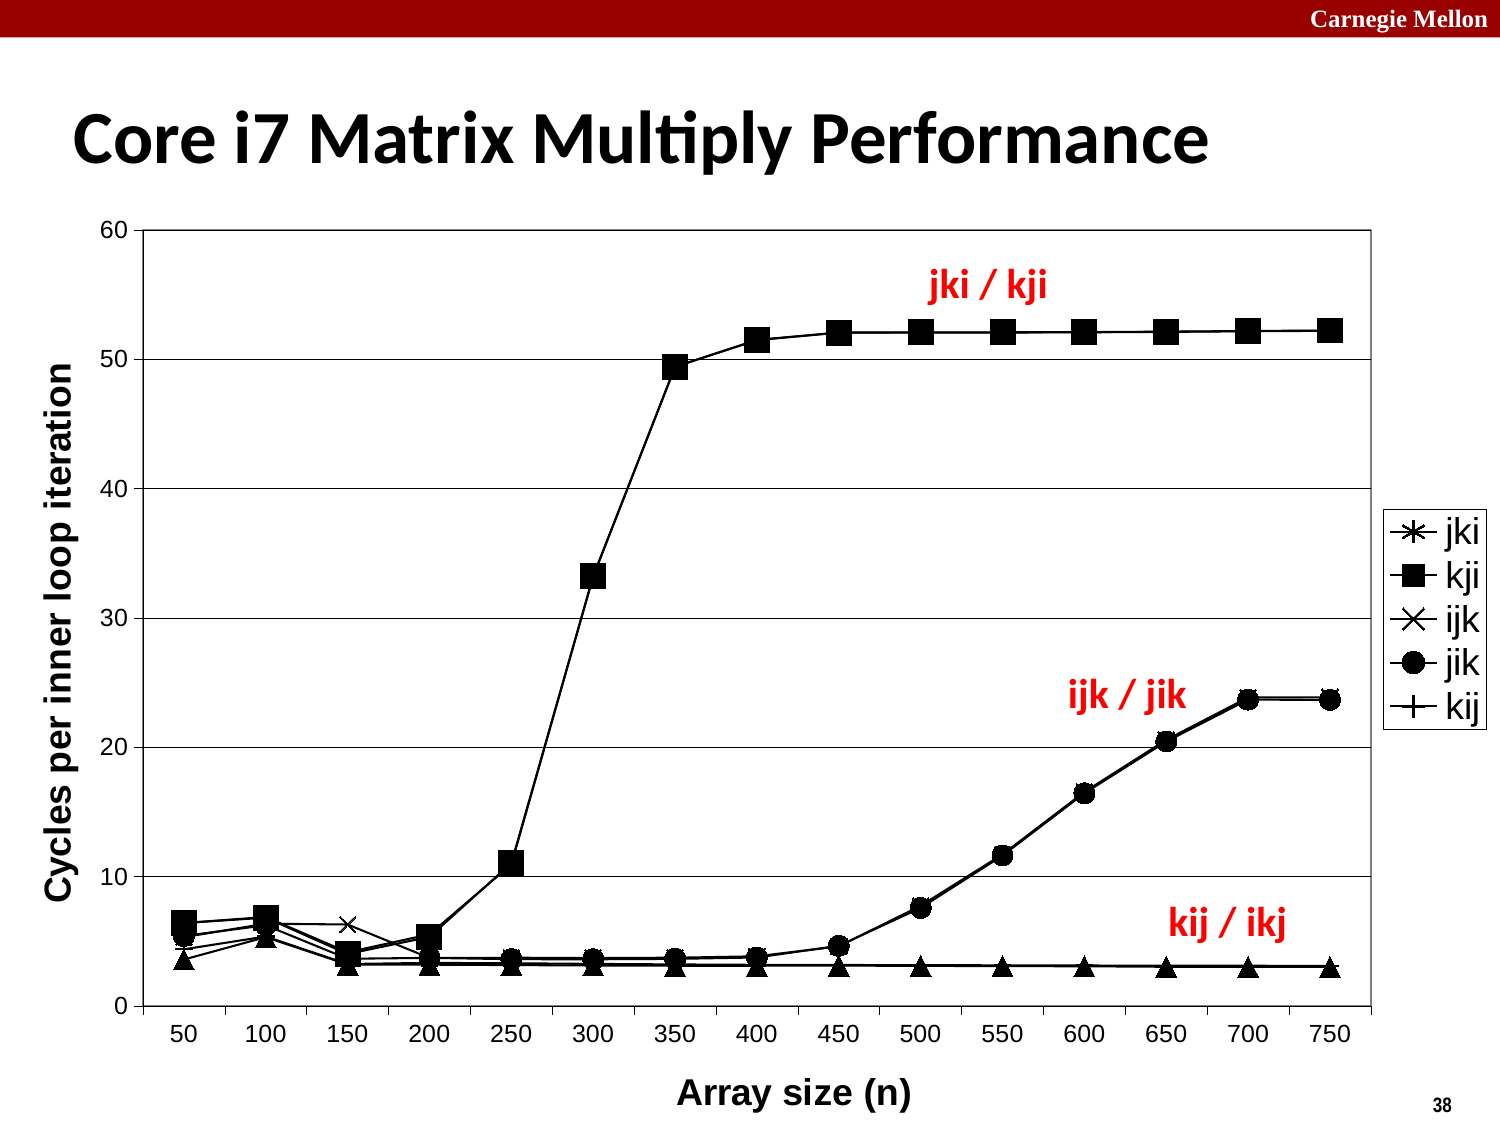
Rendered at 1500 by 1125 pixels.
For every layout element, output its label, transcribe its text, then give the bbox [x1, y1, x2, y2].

title Core i7 Matrix Multiply Performance [58, 71, 1305, 192]
chart [24, 193, 1500, 1125]
